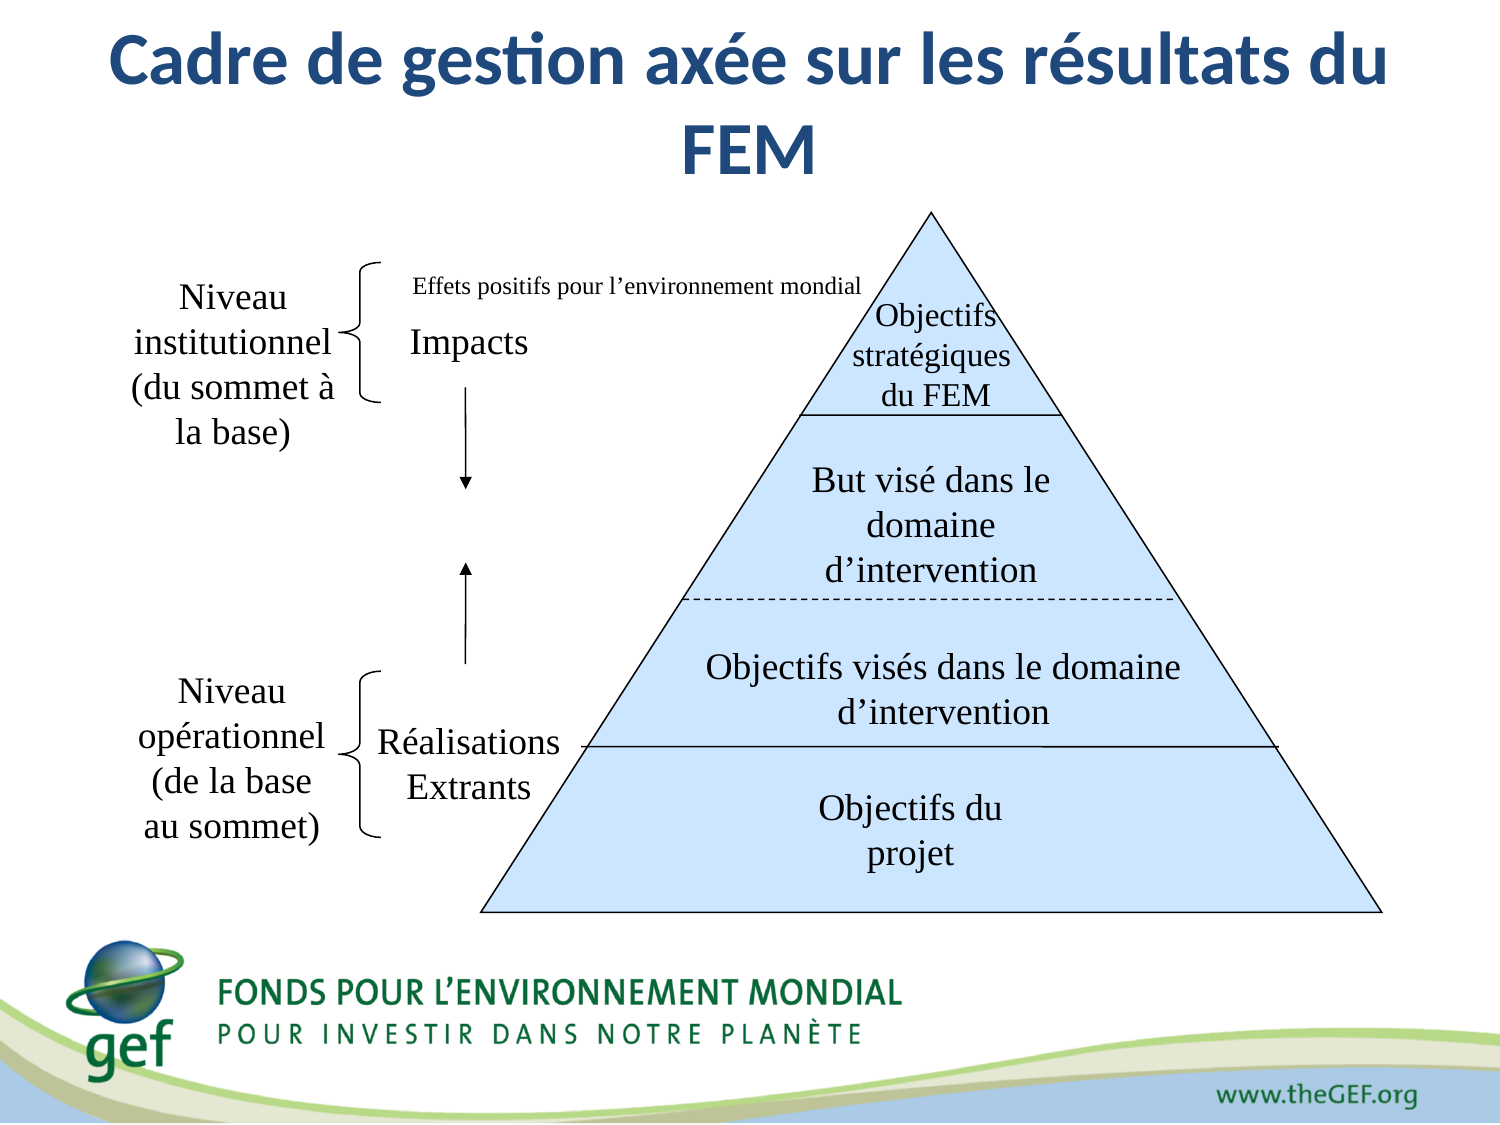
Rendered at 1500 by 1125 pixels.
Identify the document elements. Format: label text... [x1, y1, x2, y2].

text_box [111, 212, 1382, 913]
title Cadre de gestion axée sur les résultats du FEM [74, 24, 1426, 176]
picture [0, 912, 1500, 1125]
